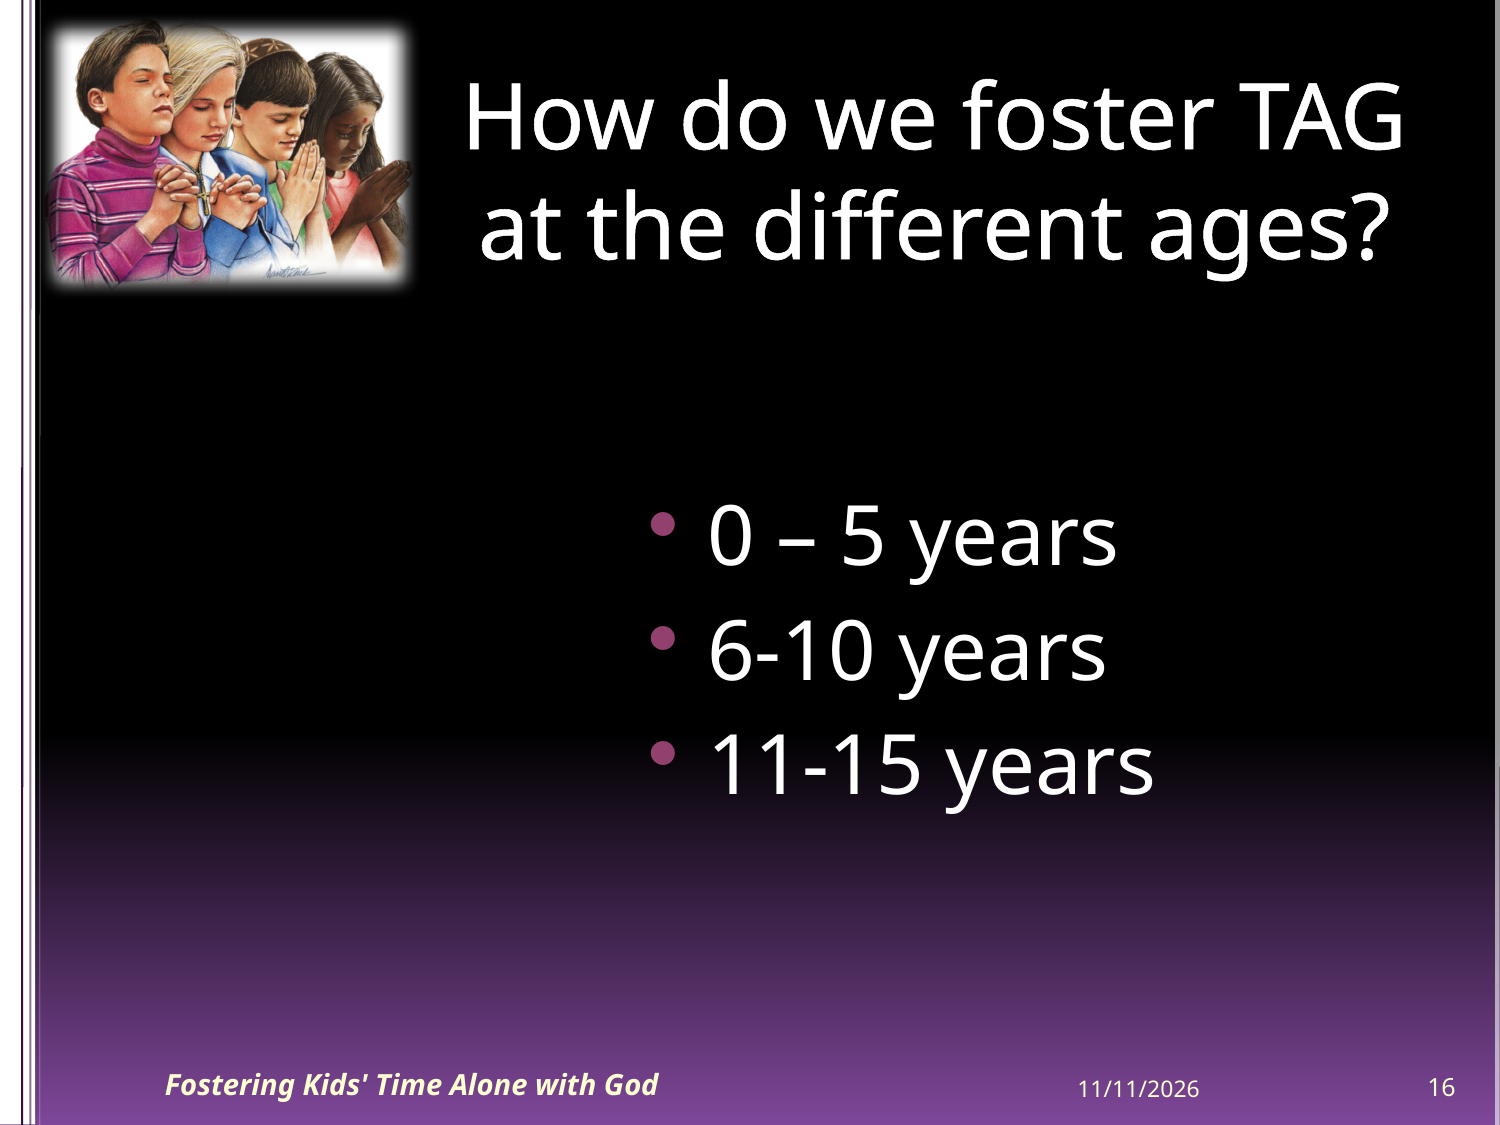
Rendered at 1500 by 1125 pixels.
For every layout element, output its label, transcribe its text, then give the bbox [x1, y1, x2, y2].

slide_number 16 [1412, 1053, 1488, 1114]
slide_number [1063, 1053, 1412, 1114]
text_box [25, 0, 245, 77]
picture [48, 23, 411, 289]
footer Fostering Kids' Time Alone with God [150, 1053, 1063, 1114]
text_box How do we foster TAG at the different ages? [446, 49, 1423, 285]
list 0 – 5 years 6-10 years 11-15 years [624, 474, 1213, 888]
